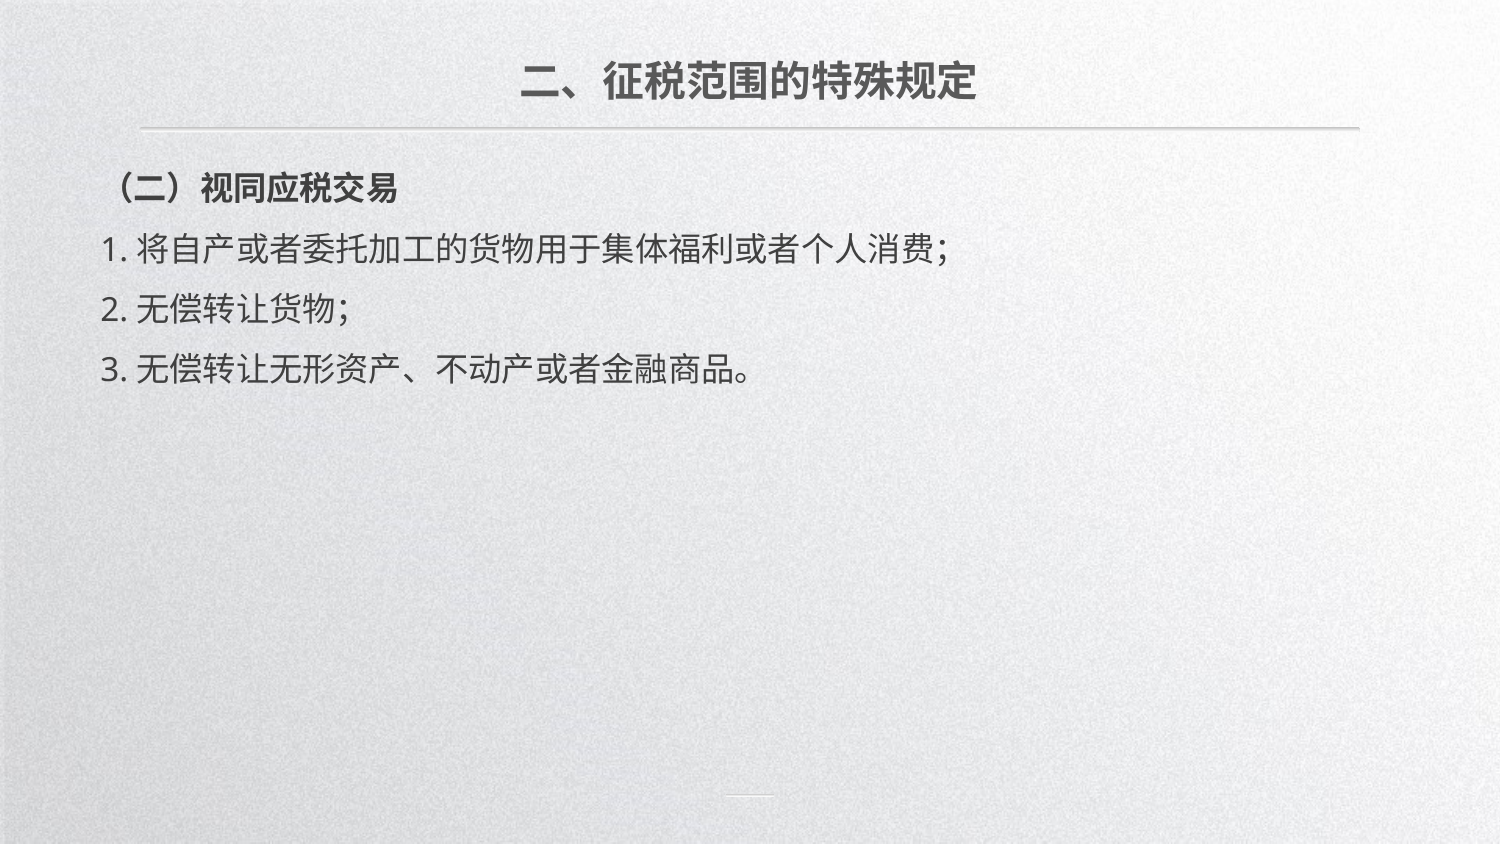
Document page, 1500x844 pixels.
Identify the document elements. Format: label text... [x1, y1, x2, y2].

text_box （二）视同应税交易 1.将自产或者委托加工的货物用于集体福利或者个人消费； 2.无偿转让货物； 3.无偿转让无形资产、不动产或者金融商品。 [100, 159, 1400, 449]
text_box 二、征税范围的特殊规定 [459, 49, 1038, 111]
picture [0, 0, 1500, 844]
